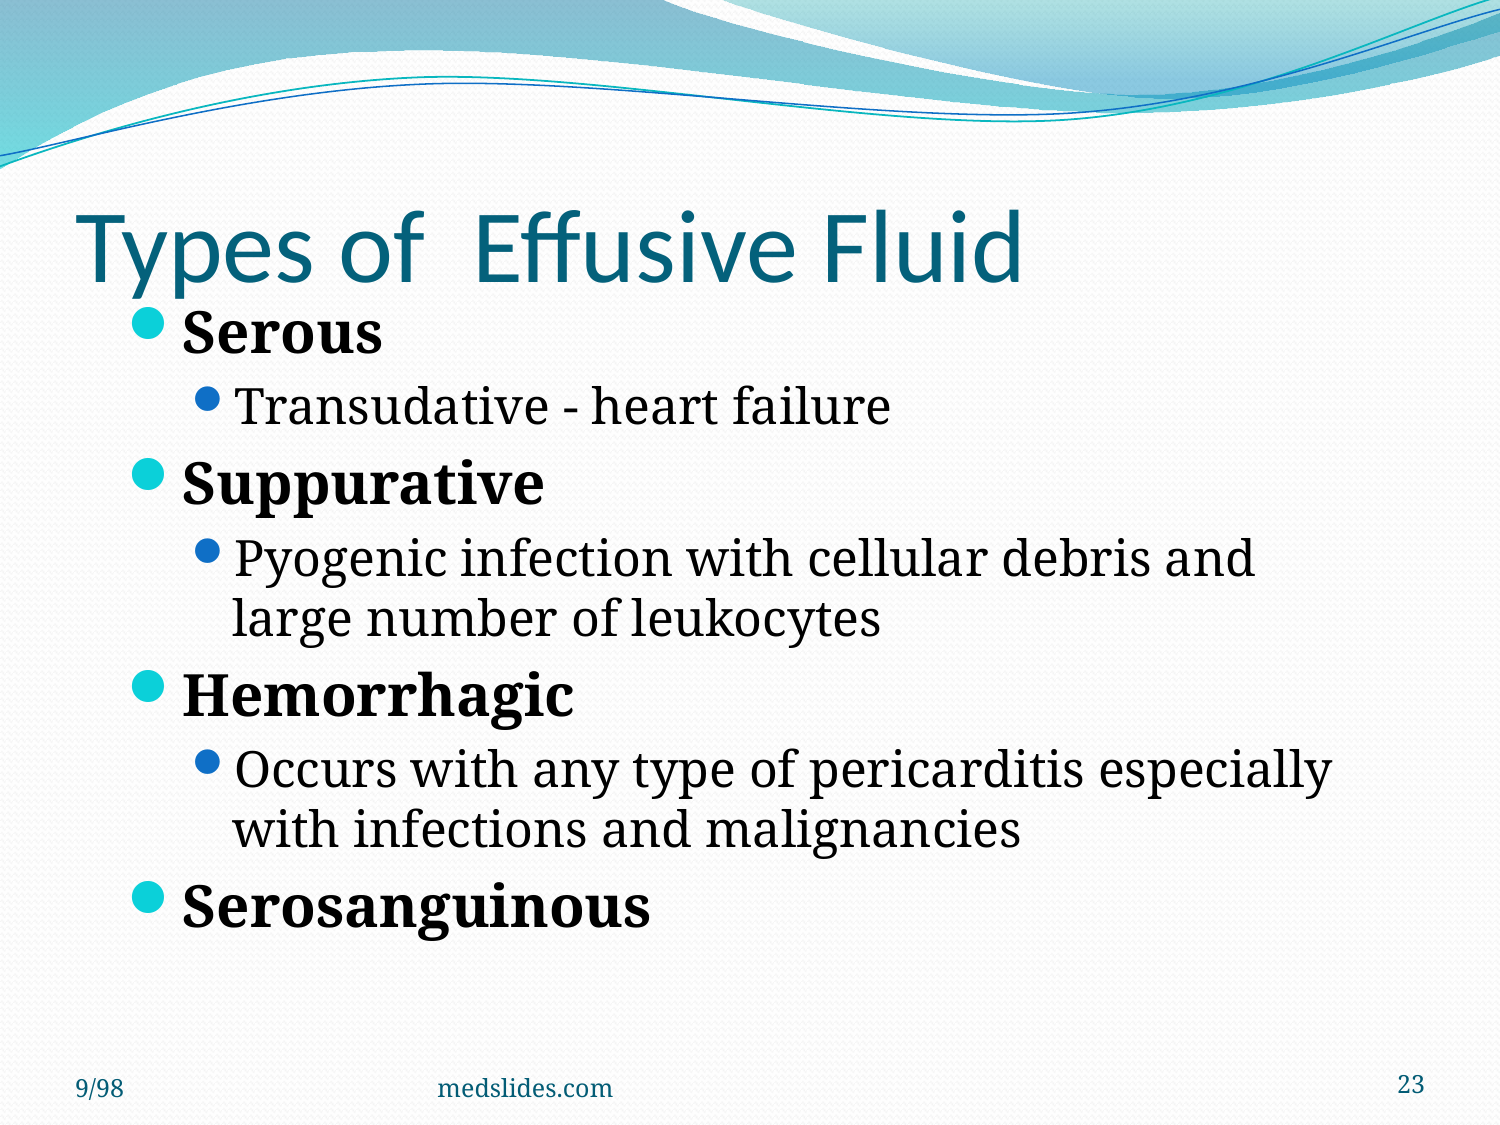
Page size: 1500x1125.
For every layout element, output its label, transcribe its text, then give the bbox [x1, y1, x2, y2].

slide_number 9/98 [75, 1042, 425, 1103]
title Types of Effusive Fluid [75, 115, 1425, 303]
slide_number 23 [1299, 1042, 1425, 1103]
list Serous Transudative - heart failure Suppurative Pyogenic infection with cellular debris and large number of leukocytes Hemorrhagic Occurs with any type of pericarditis especially with infections and malignancies Serosanguinous [112, 287, 1388, 963]
footer medslides.com [437, 1042, 988, 1103]
